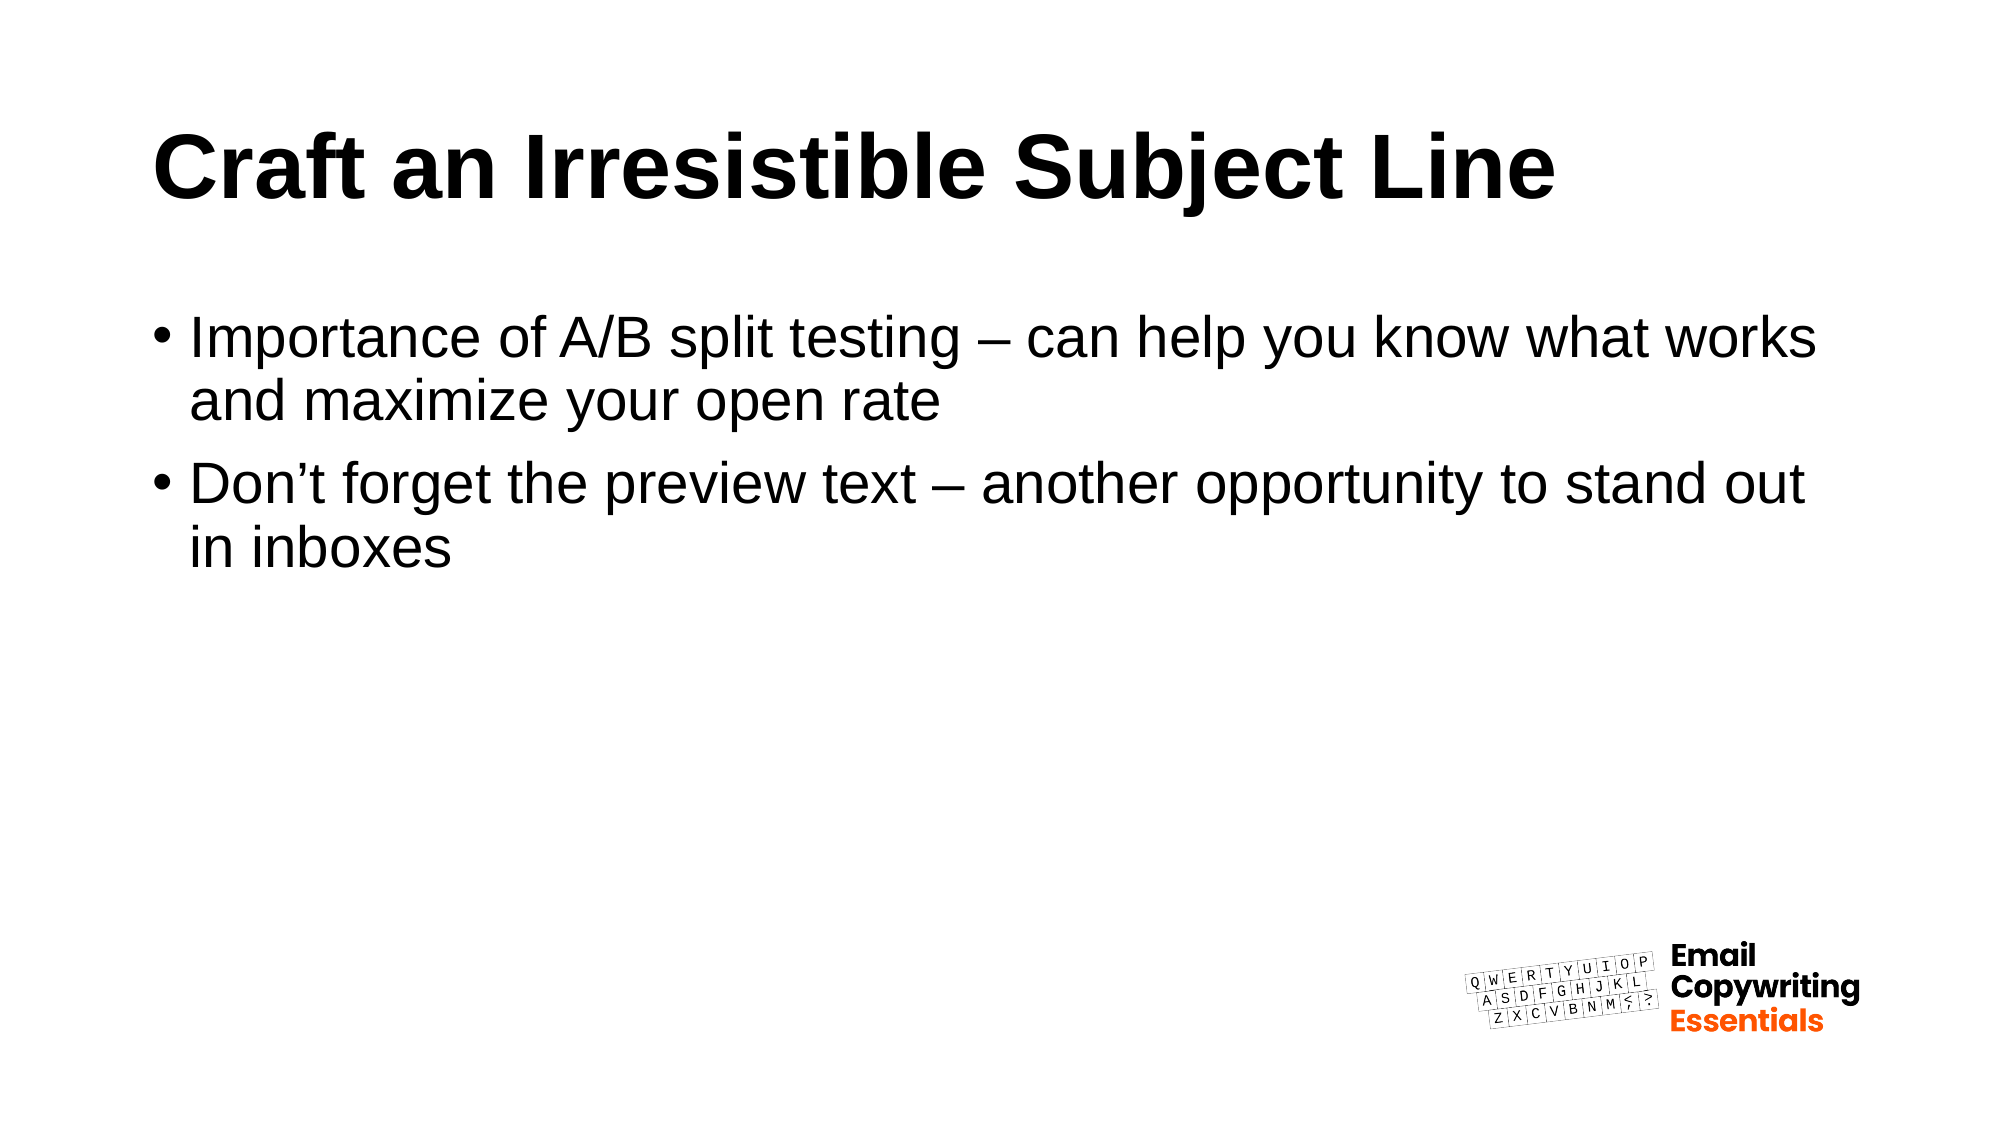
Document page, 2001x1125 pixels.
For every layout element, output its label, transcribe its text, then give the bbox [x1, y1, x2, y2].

title Craft an Irresistible Subject Line [137, 59, 1863, 278]
list Importance of A/B split testing – can help you know what works and maximize your open rate Don’t forget the preview text – another opportunity to stand out in inboxes [137, 299, 1863, 1014]
picture [1462, 1014, 1863, 1066]
